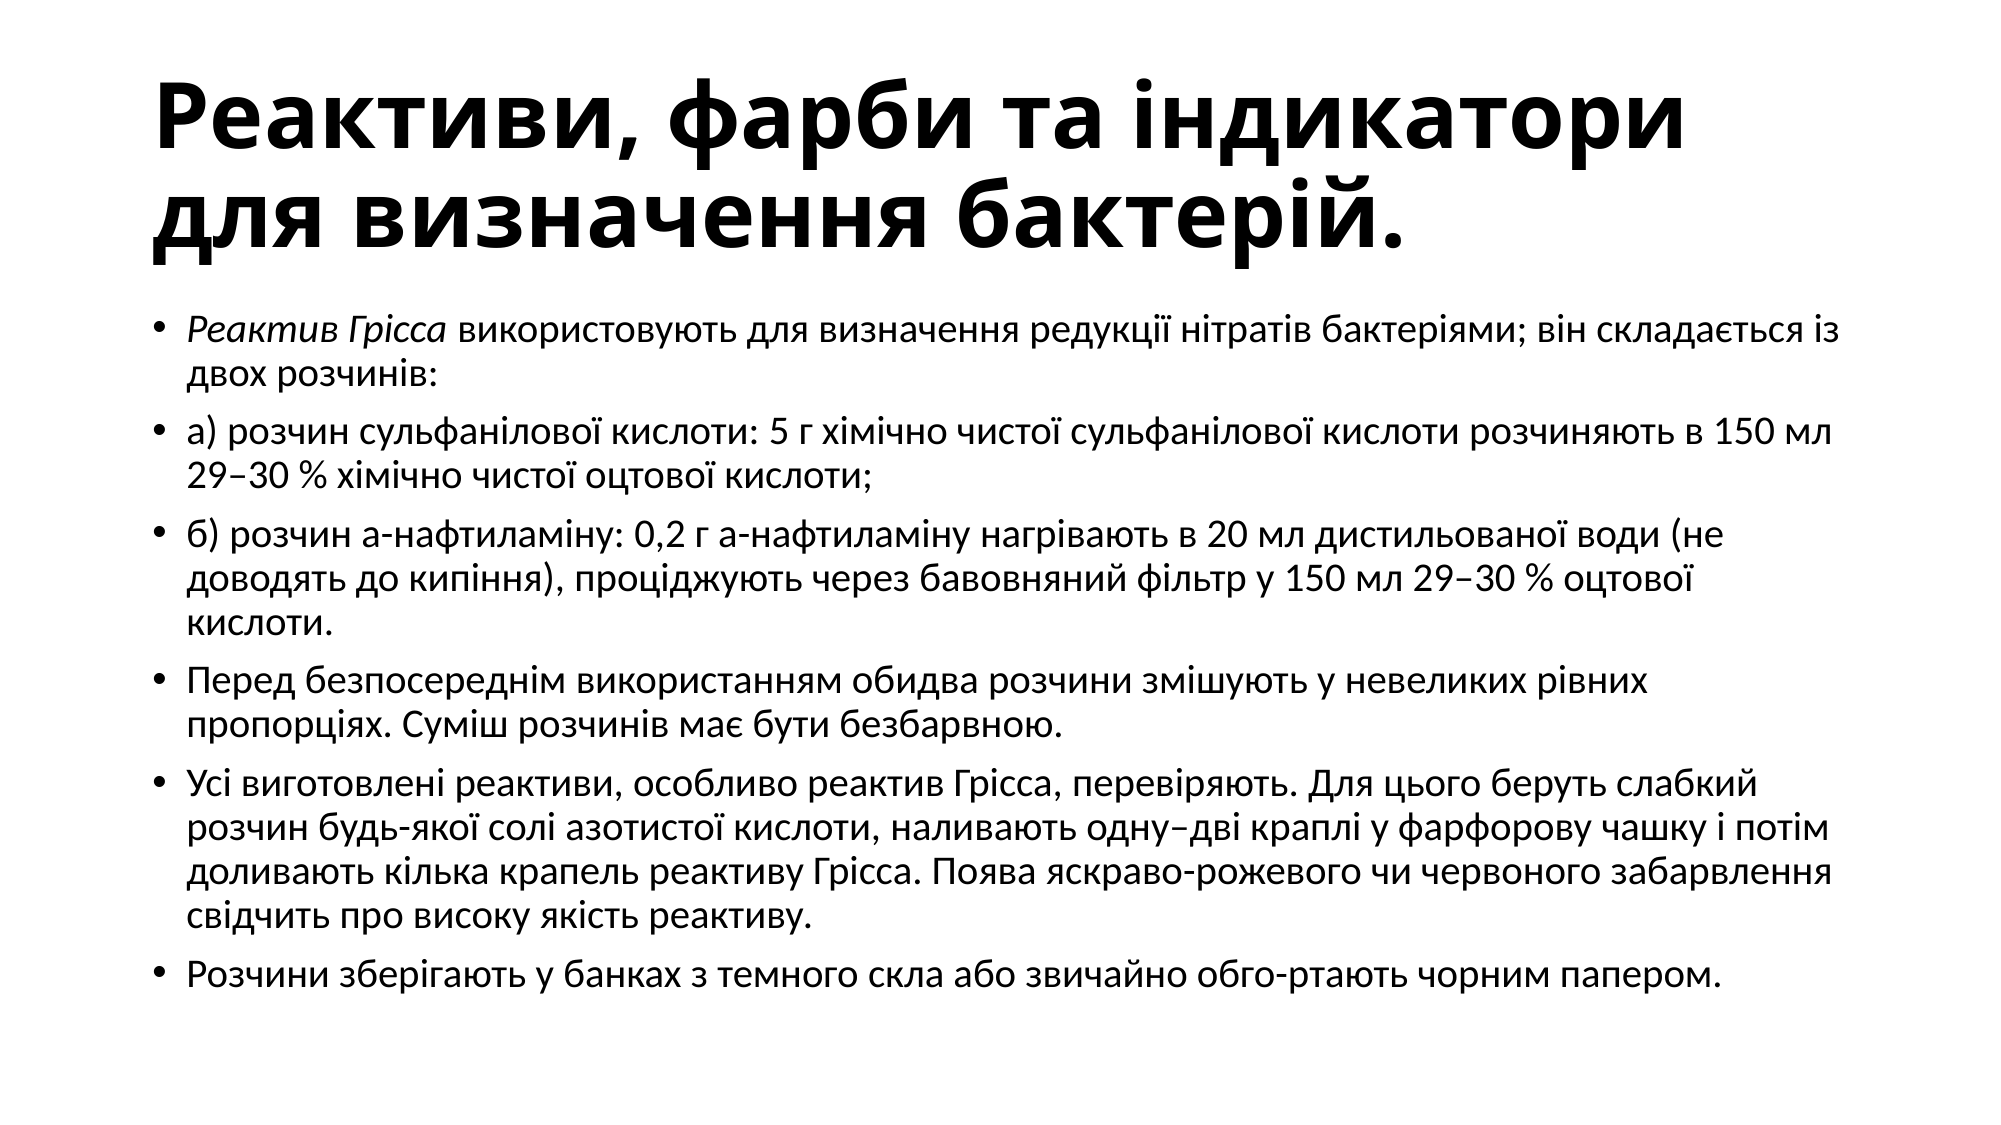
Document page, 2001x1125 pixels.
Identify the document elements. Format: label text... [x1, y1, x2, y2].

title Реактиви, фарби та індикатори для визначення бактерій. [137, 59, 1863, 278]
list Реактив Грісса використовують для визначення редукції нітратів бактеріями; він складається із двох розчинів: а) розчин сульфанілової кислоти: 5 г хімічно чистої сульфанілової кислоти розчиняють в 150 мл 29–30 % хімічно чистої оцтової кислоти; б) розчин а-нафтиламіну: 0,2 г а-нафтиламіну нагрівають в 20 мл дистильованої води (не доводять до кипіння), проціджують через бавовняний фільтр у 150 мл 29–30 % оцтової кислоти. Перед безпосереднім використанням обидва розчини змішують у невеликих рівних пропорціях. Суміш розчинів має бути безбарвною. Усі виготовлені реактиви, особливо реактив Грісса, перевіряють. Для цього беруть слабкий розчин будь-якої солі азотистої кислоти, наливають одну–дві краплі у фарфорову чашку і потім доливають кілька крапель реактиву Грісса. Поява яскраво-рожевого чи червоного забарвлення свідчить про високу якість реактиву. Розчини зберігають у банках з темного скла або звичайно обго-ртають чорним папером. [137, 299, 1863, 1014]
